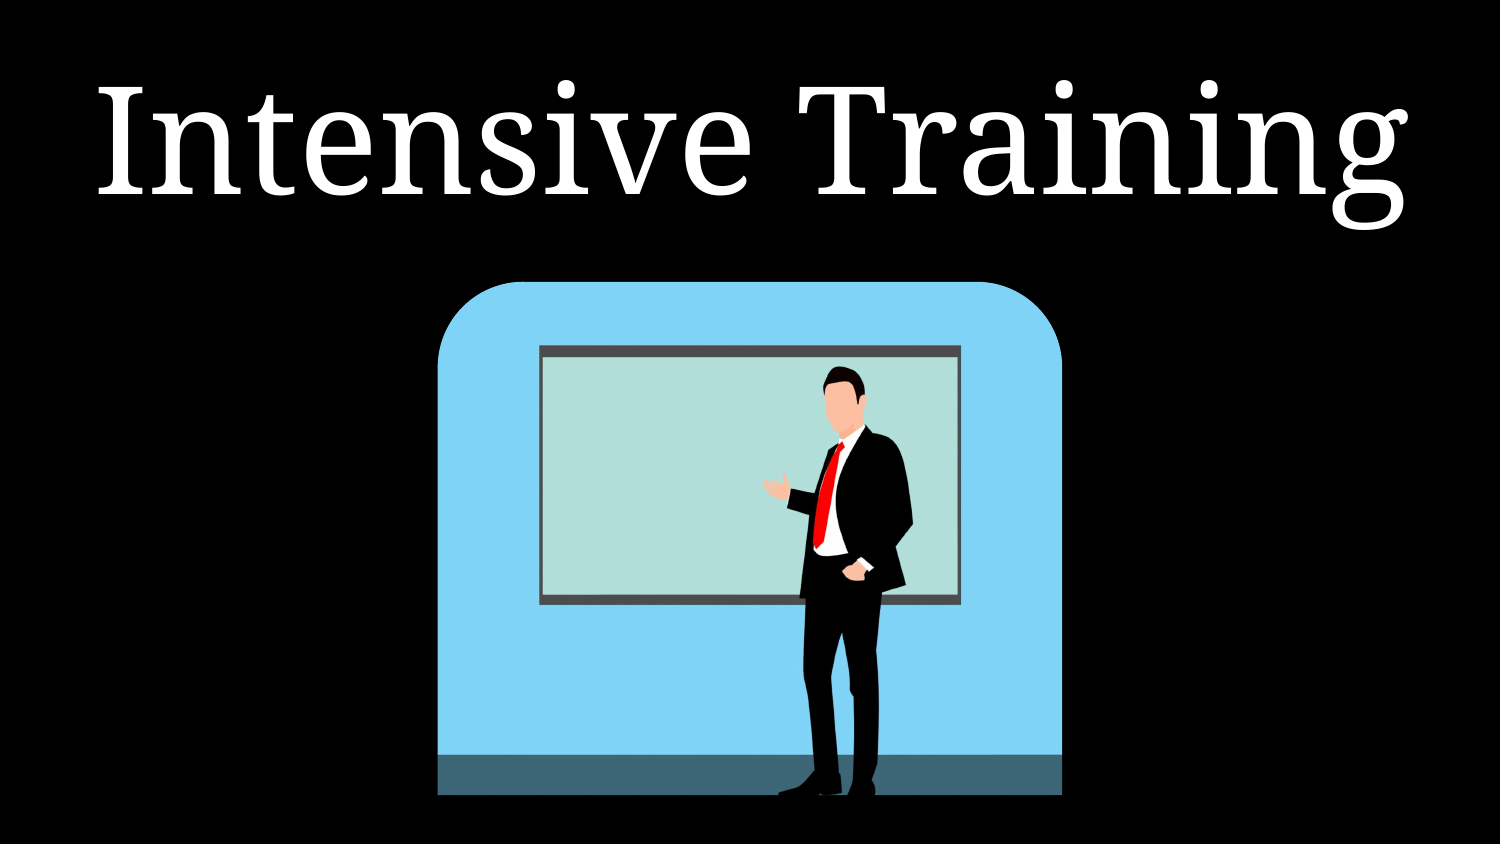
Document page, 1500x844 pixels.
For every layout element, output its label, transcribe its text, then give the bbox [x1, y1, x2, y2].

picture [437, 281, 1063, 796]
title Intensive Training [61, 56, 1444, 249]
